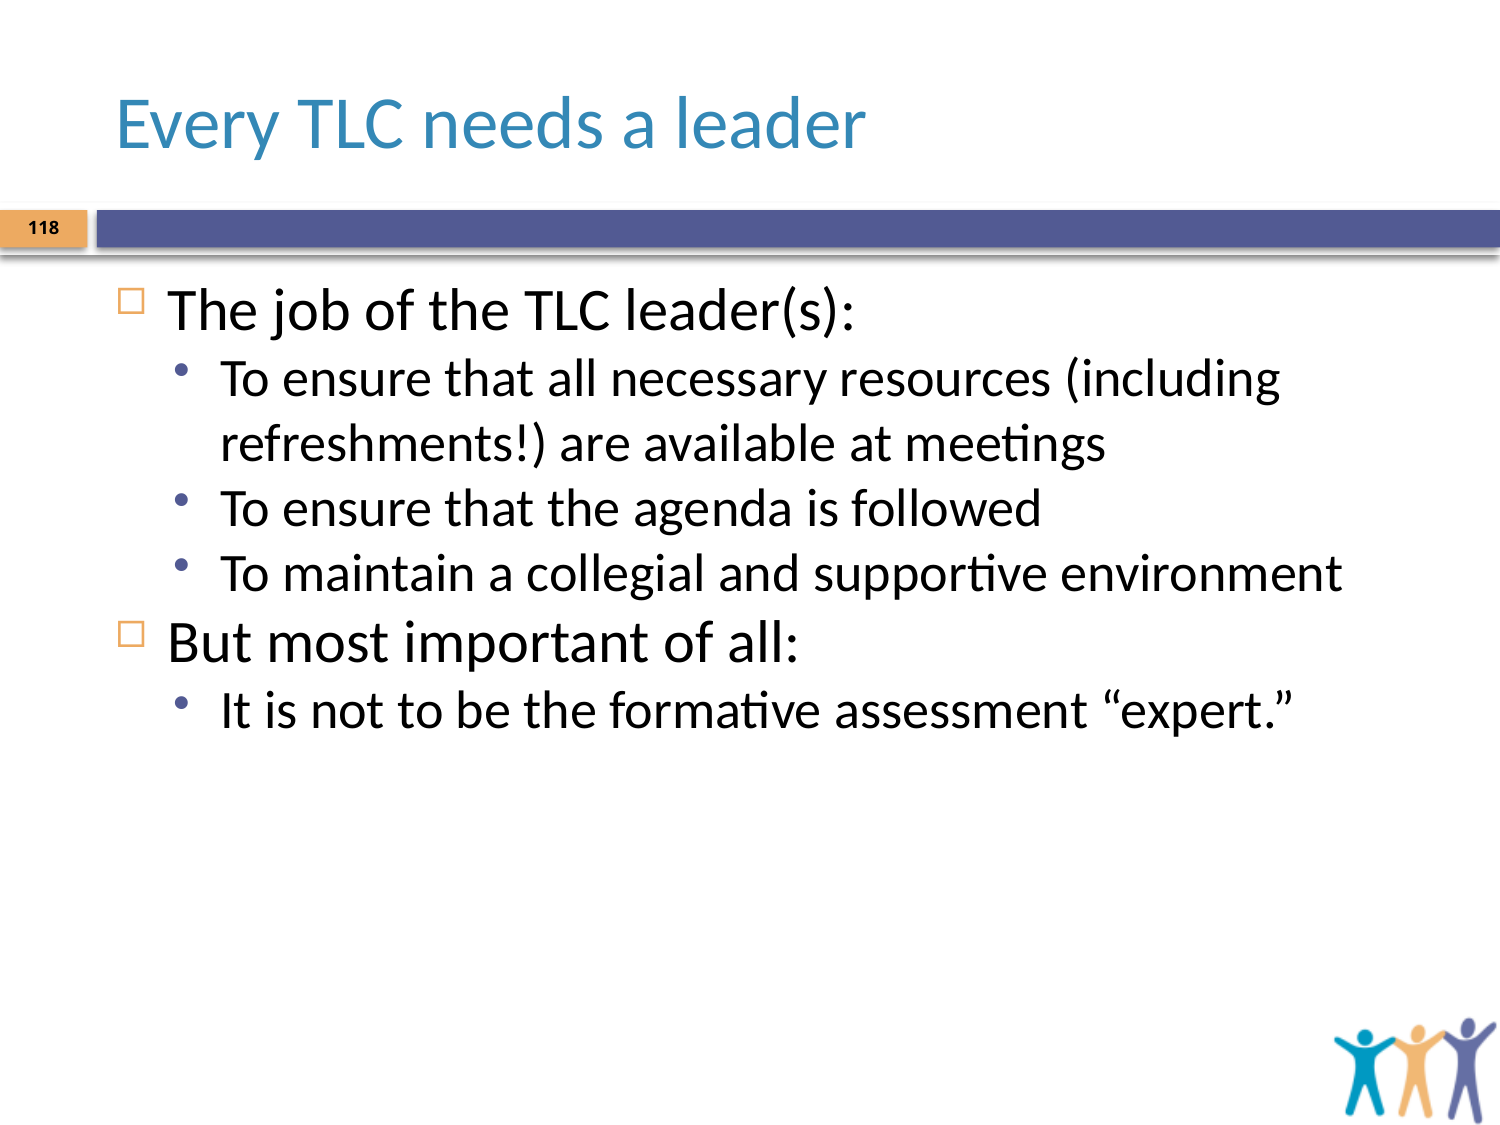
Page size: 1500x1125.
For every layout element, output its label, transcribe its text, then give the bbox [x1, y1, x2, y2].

list The job of the TLC leader(s): To ensure that all necessary resources (including refreshments!) are available at meetings To ensure that the agenda is followed To maintain a collegial and supportive environment But most important of all: It is not to be the formative assessment “expert.” [100, 262, 1438, 1125]
slide_number 118 [0, 208, 88, 249]
title Every TLC needs a leader [100, 37, 1438, 200]
